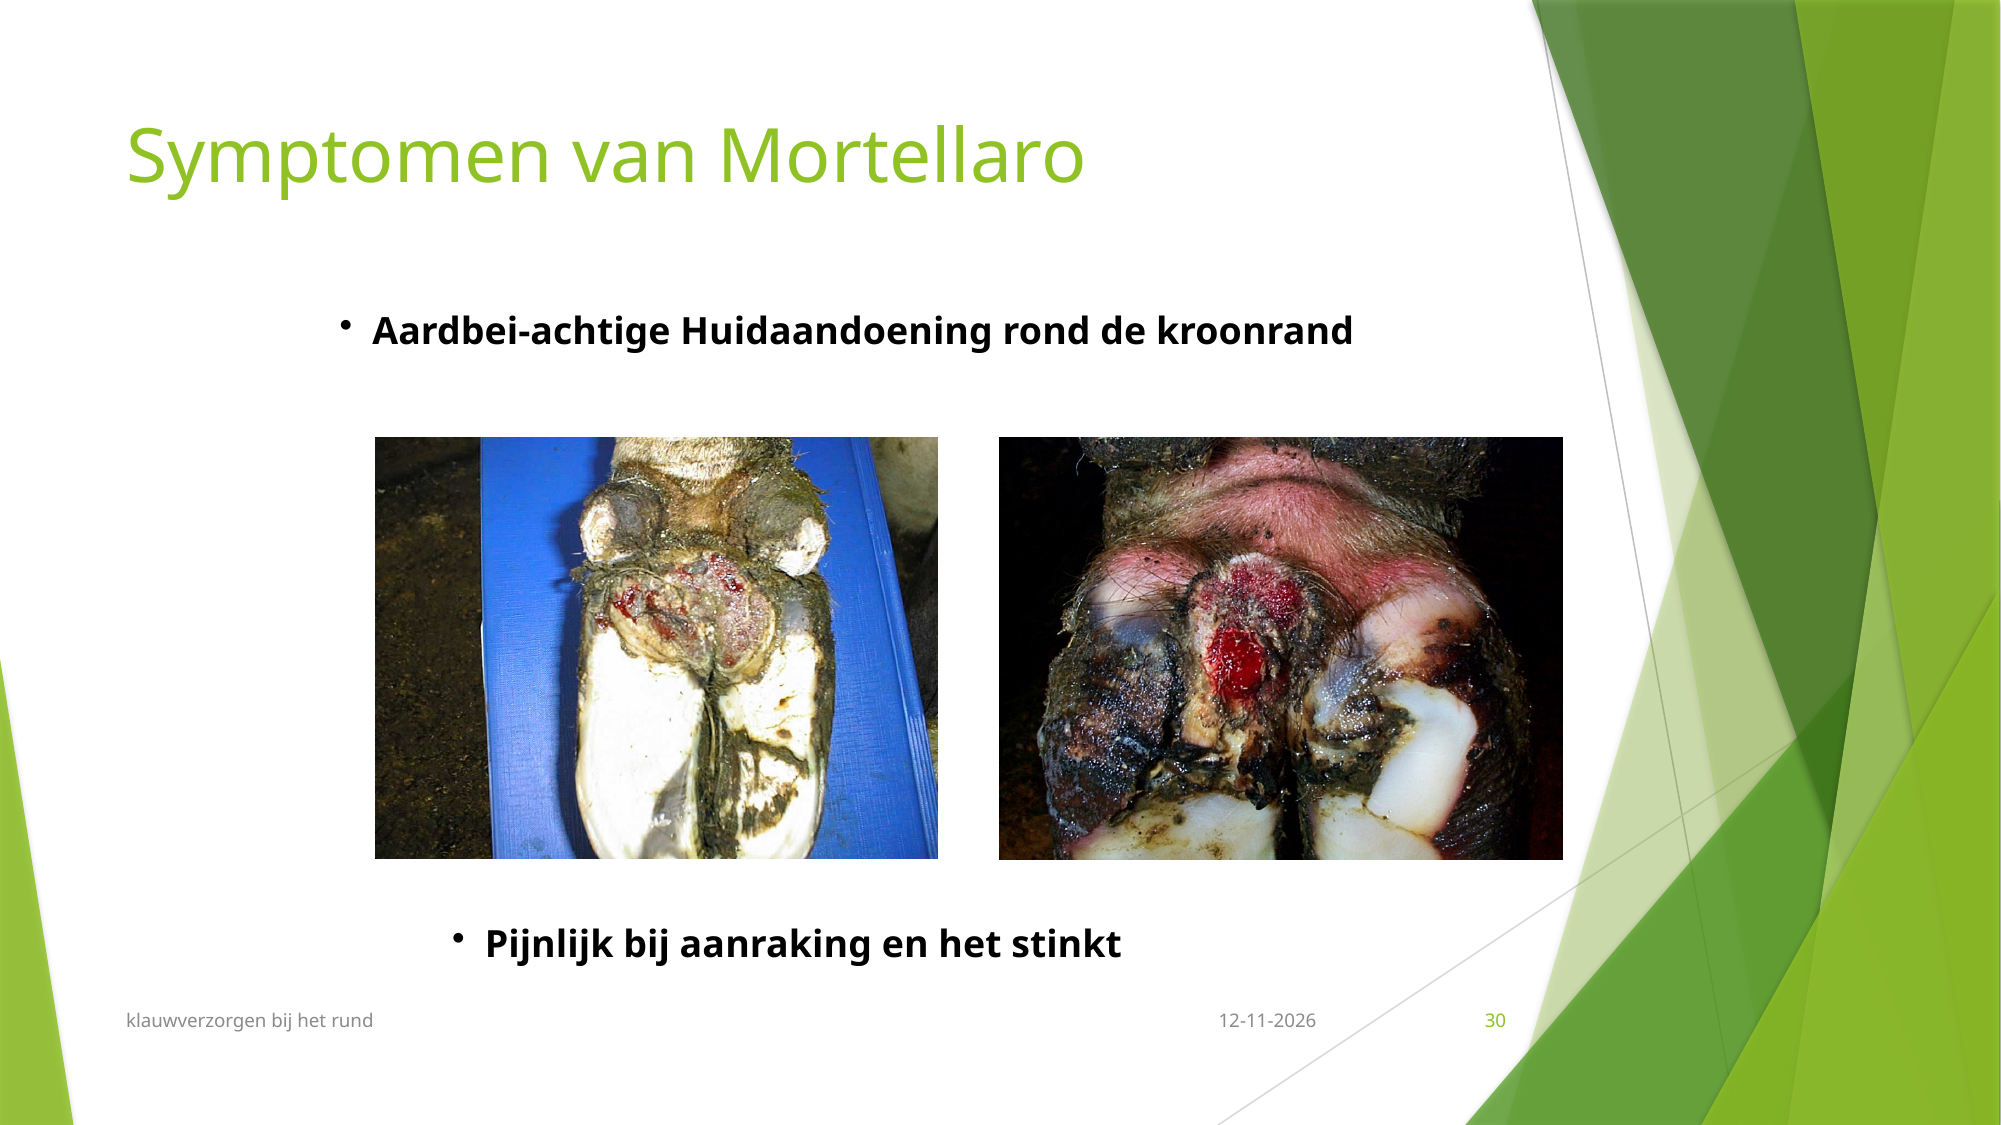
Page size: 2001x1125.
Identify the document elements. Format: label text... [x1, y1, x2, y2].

footer klauwverzorgen bij het rund [111, 991, 1145, 1051]
text_box Pijnlijk bij aanraking en het stinkt [437, 912, 1425, 973]
title Symptomen van Mortellaro [111, 99, 1522, 317]
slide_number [1181, 991, 1332, 1051]
slide_number 30 [1409, 991, 1522, 1051]
text_box Aardbei-achtige Huidaandoening rond de kroonrand [324, 299, 1688, 360]
picture [374, 436, 938, 860]
picture [999, 436, 1563, 860]
